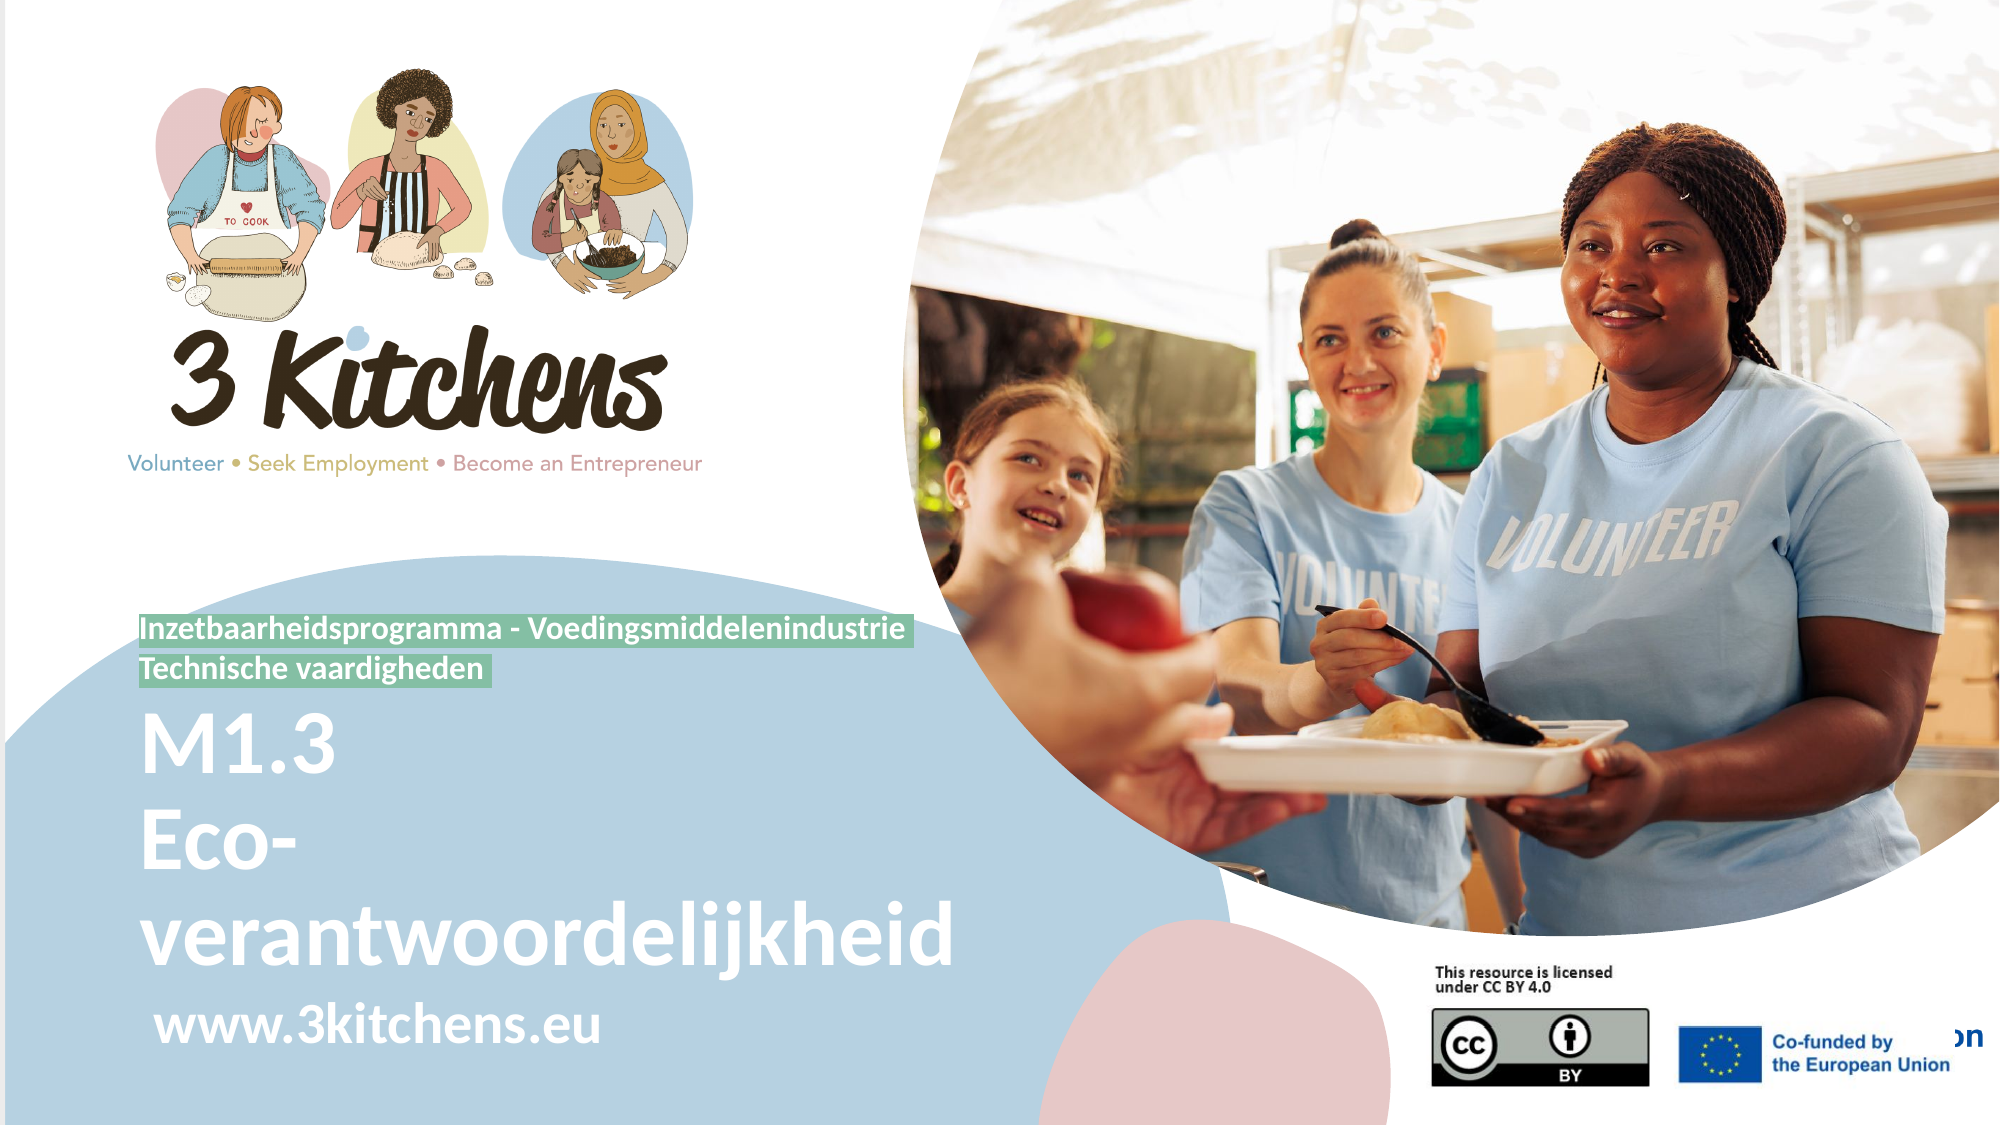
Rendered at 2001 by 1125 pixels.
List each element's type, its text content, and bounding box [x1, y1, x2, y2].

picture [91, 16, 765, 504]
list M1.3 Eco-verantwoordelijkheid [125, 694, 902, 804]
picture [902, 0, 2000, 937]
text_box www.3kitchens.eu [138, 986, 779, 1106]
text_box Inzetbaarheidsprogramma - Voedingsmiddelenindustrie Technische vaardigheden [124, 598, 902, 694]
picture [1410, 955, 2001, 1099]
